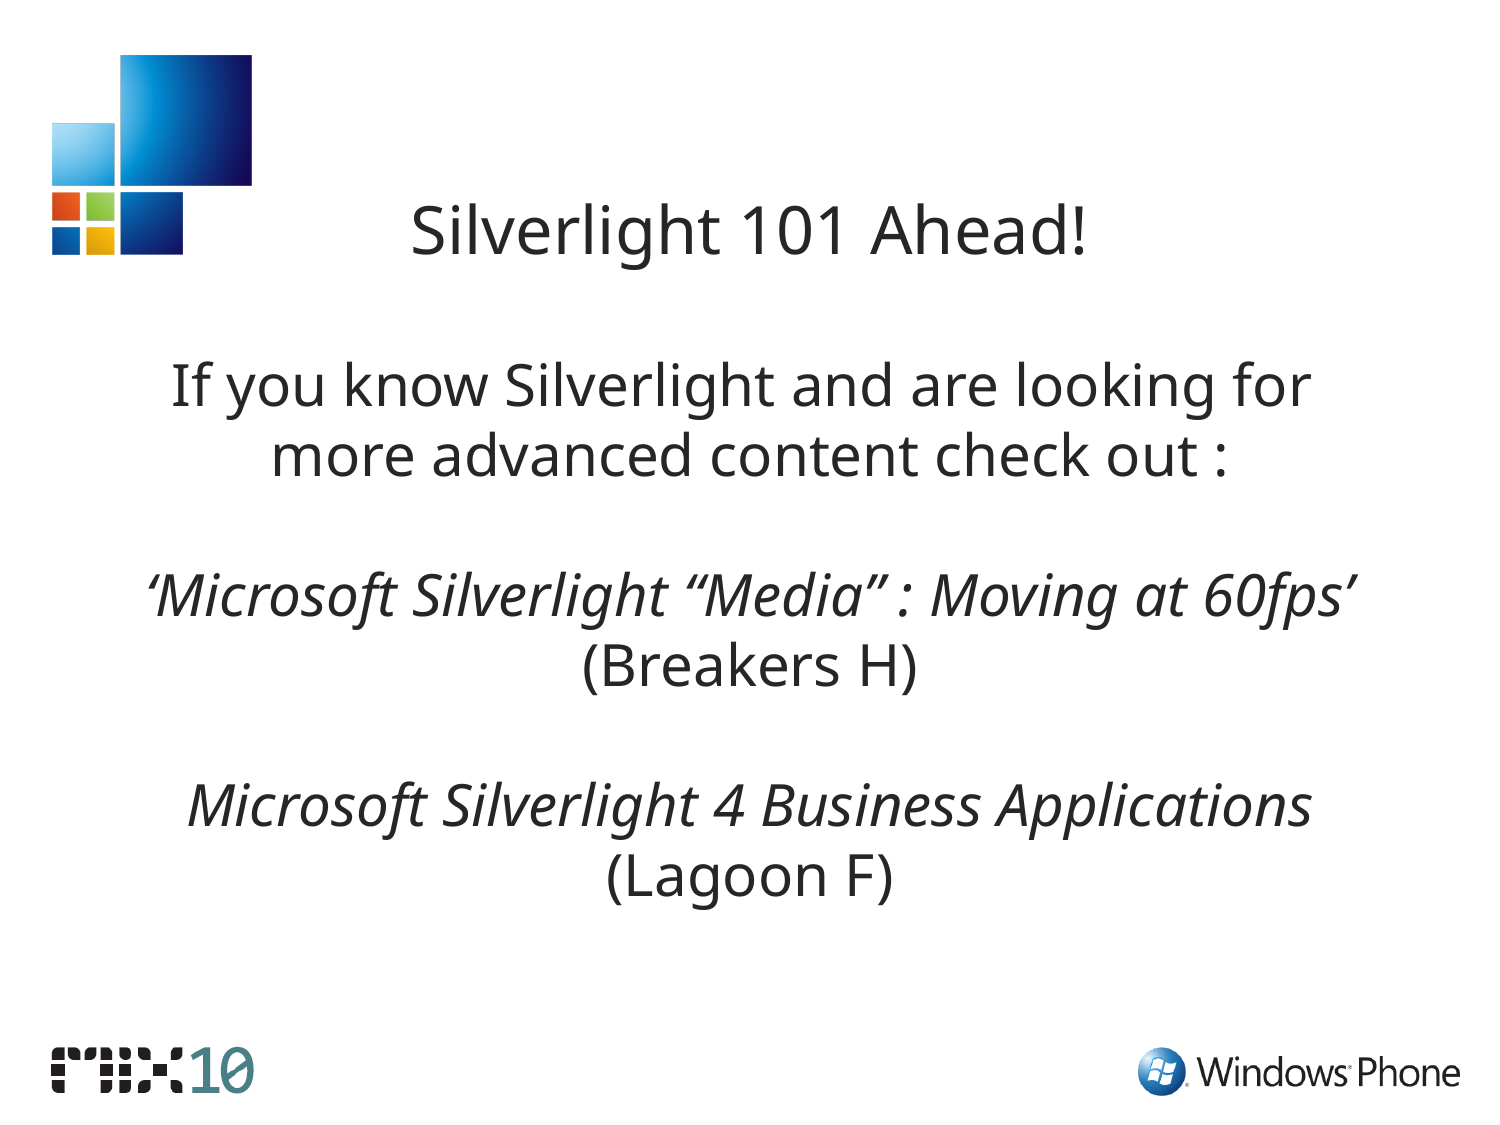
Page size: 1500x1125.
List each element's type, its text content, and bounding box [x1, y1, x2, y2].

subtitle Silverlight 101 Ahead! If you know Silverlight and are looking for more advanced content check out : ‘Microsoft Silverlight “Media” : Moving at 60fps’ (Breakers H) Microsoft Silverlight 4 Business Applications (Lagoon F) [0, 543, 1500, 623]
picture [46, 1040, 257, 1101]
picture [1128, 1041, 1467, 1101]
picture [46, 49, 257, 260]
